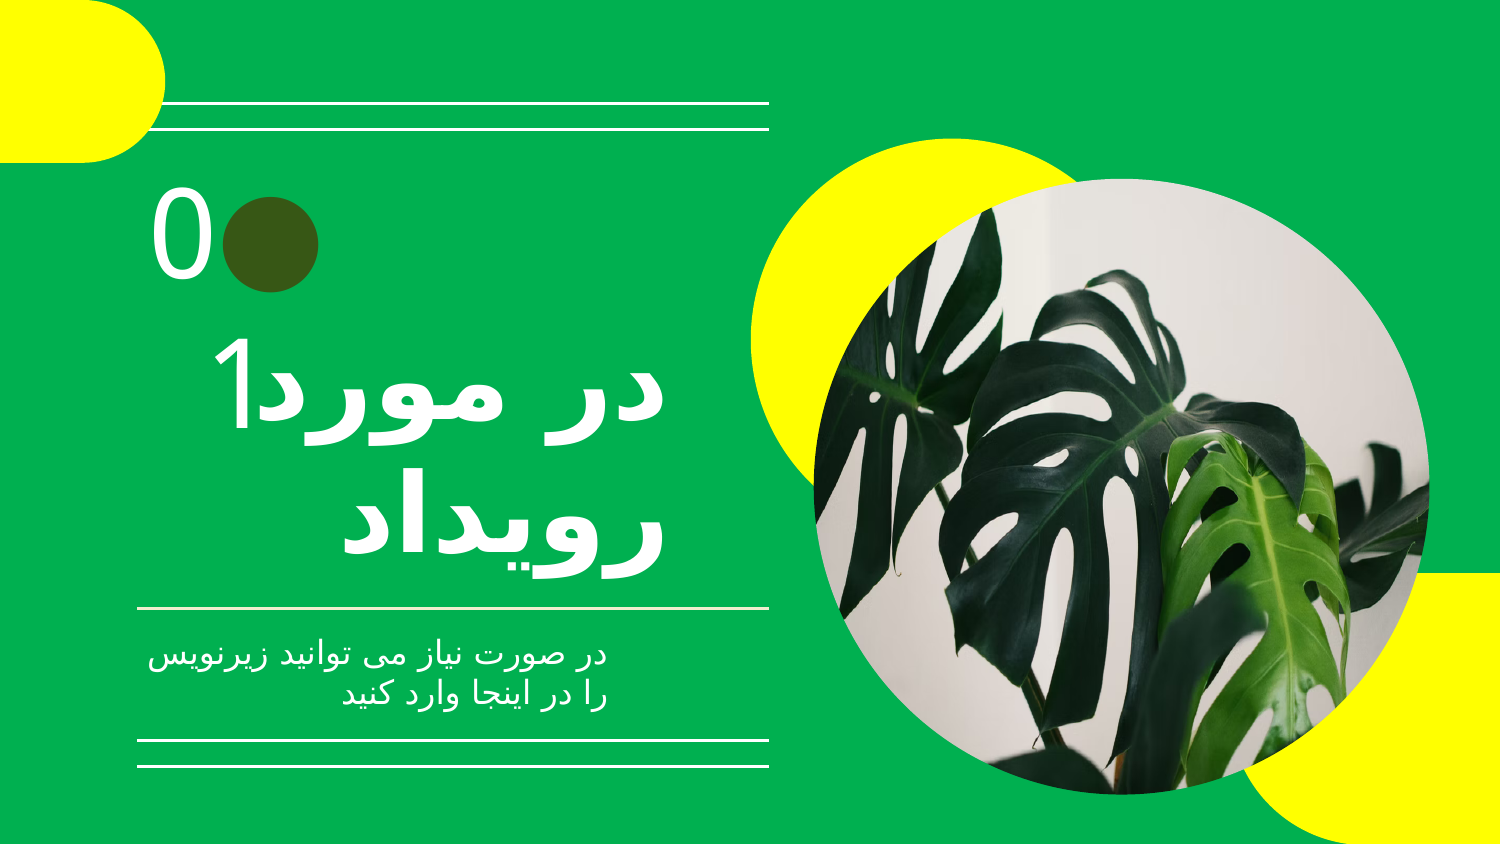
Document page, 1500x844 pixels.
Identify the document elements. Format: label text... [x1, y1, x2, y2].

subtitle در صورت نیاز می توانید زیرنویس را در اینجا وارد کنید [118, 616, 624, 733]
title در مورد رویداد [118, 294, 686, 586]
text_box [750, 138, 1077, 486]
text_box [813, 178, 1430, 795]
title 01 [120, 138, 364, 302]
